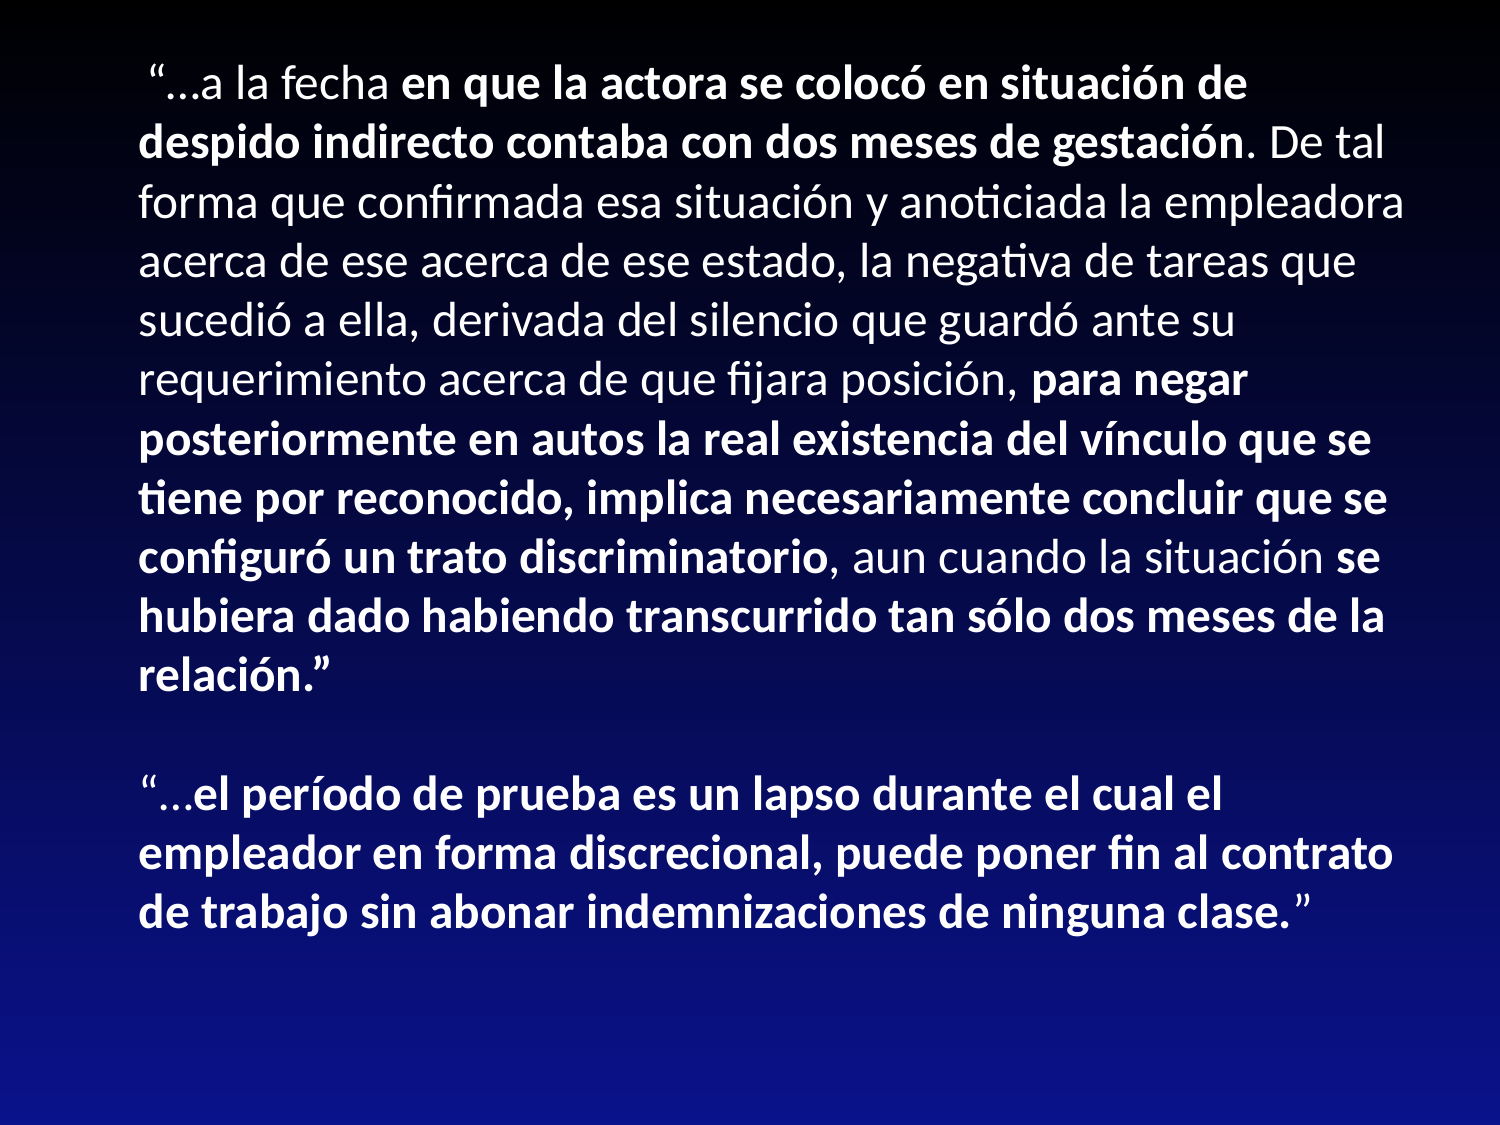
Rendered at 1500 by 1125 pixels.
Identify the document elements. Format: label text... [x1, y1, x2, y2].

list “…a la fecha en que la actora se colocó en situación de despido indirecto contaba con dos meses de gestación. De tal forma que confirmada esa situación y anoticiada la empleadora acerca de ese acerca de ese estado, la negativa de tareas que sucedió a ella, derivada del silencio que guardó ante su requerimiento acerca de que fijara posición, para negar posteriormente en autos la real existencia del vínculo que se tiene por reconocido, implica necesariamente concluir que se configuró un trato discriminatorio, aun cuando la situación se hubiera dado habiendo transcurrido tan sólo dos meses de la relación.” “…el período de prueba es un lapso durante el cual el empleador en forma discrecional, puede poner fin al contrato de trabajo sin abonar indemnizaciones de ninguna clase.” [74, 42, 1426, 1006]
